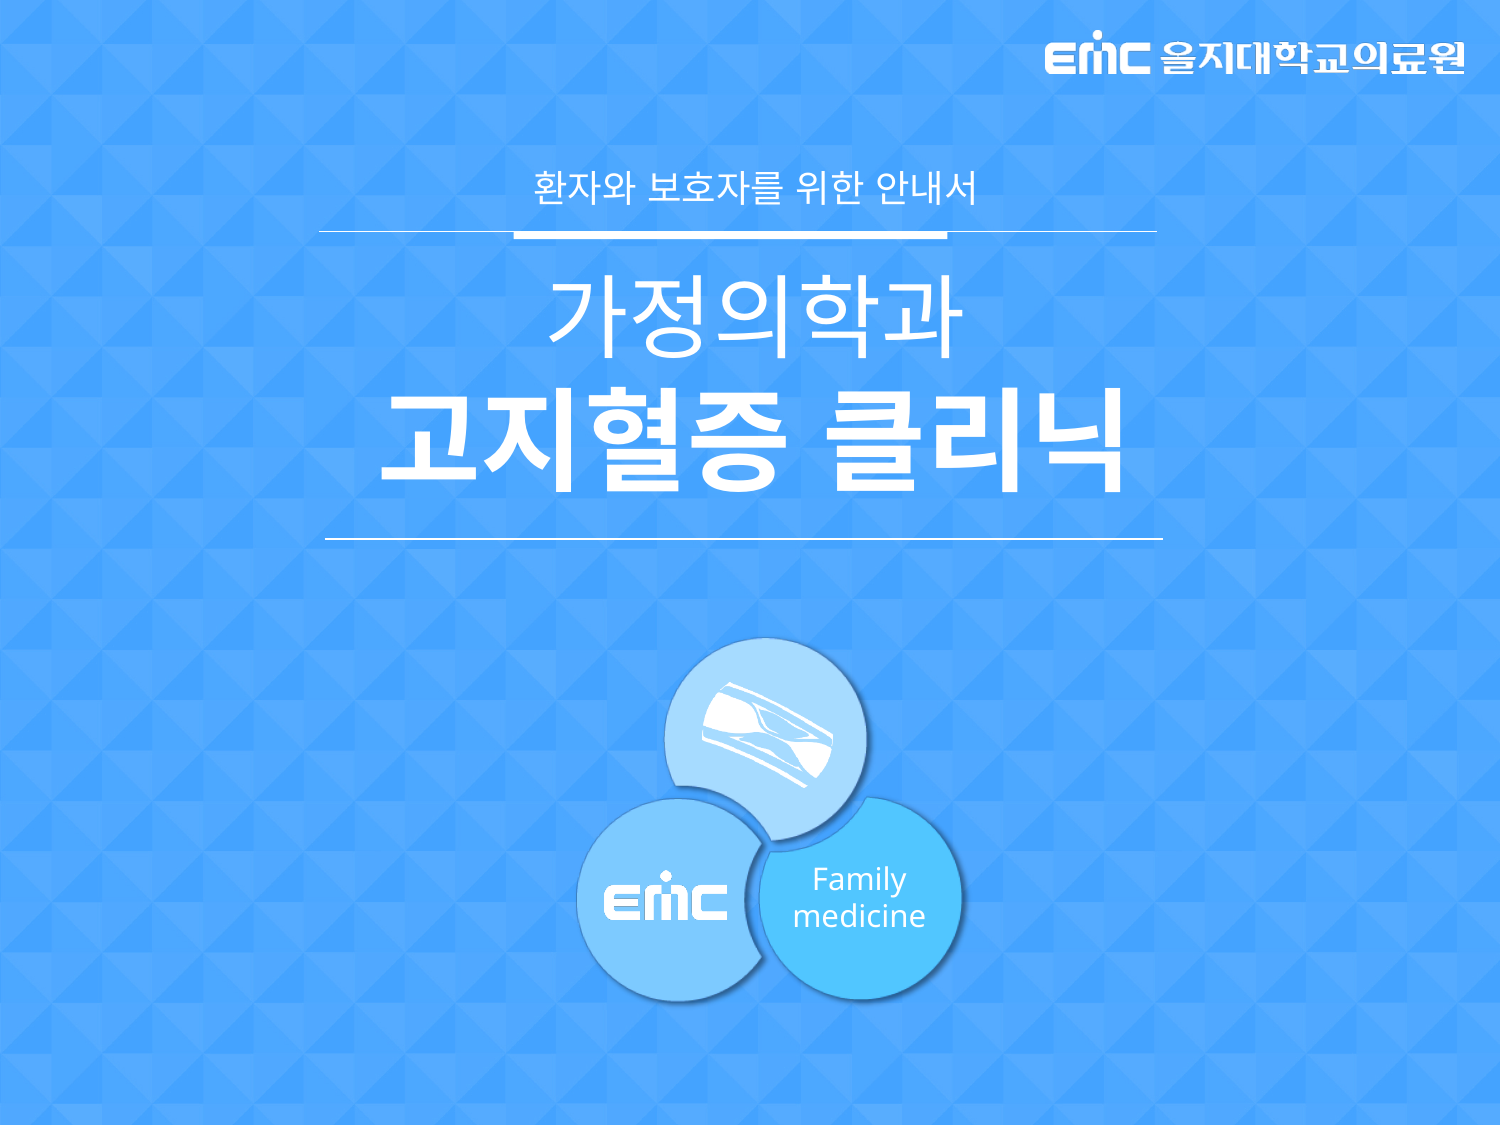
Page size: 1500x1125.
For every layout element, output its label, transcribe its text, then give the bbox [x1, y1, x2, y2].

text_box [318, 231, 1158, 240]
text_box 환자와 보호자를 위한 안내서 [425, 157, 1087, 217]
text_box 가정의학과 고지혈증 클리닉 [242, 252, 1269, 513]
text_box Family medicine [978, 851, 987, 942]
picture [0, 0, 1500, 1125]
